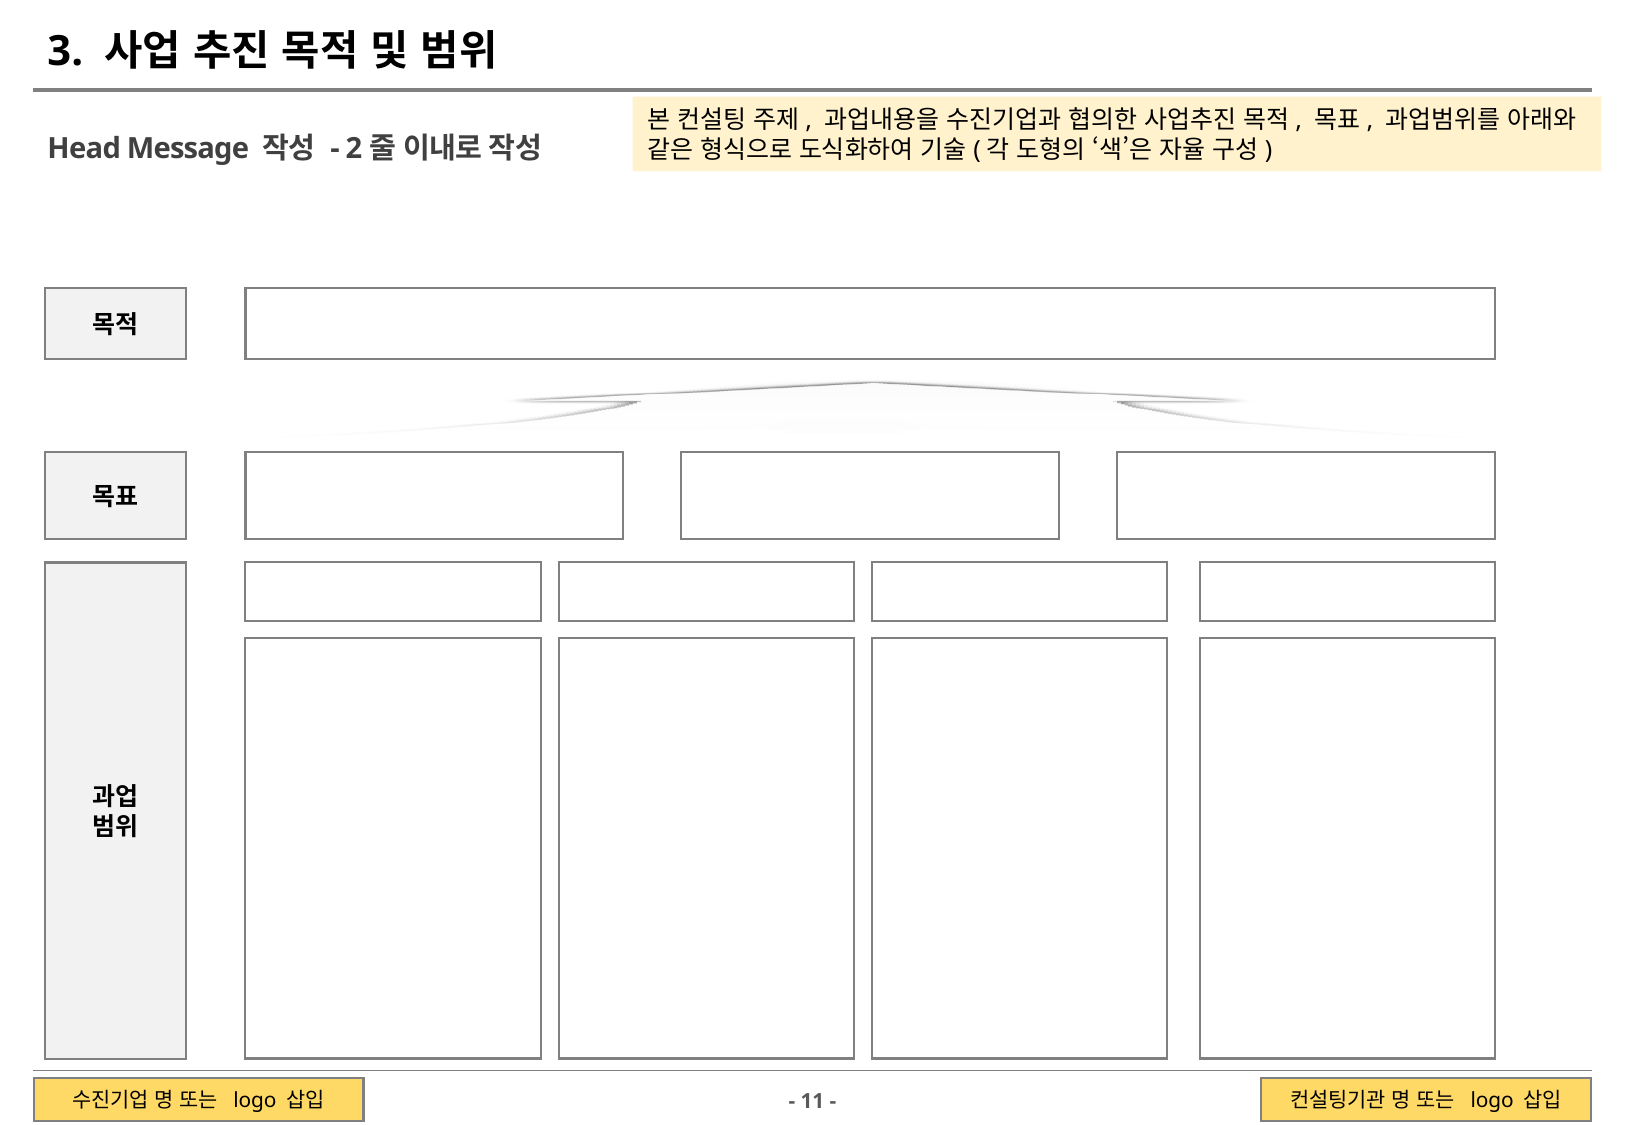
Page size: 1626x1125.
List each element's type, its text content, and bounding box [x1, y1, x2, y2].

text_box [244, 561, 542, 622]
text_box [871, 637, 1168, 1060]
text_box 본 컨설팅 주제, 과업내용을 수진기업과 협의한 사업추진 목적, 목표, 과업범위를 아래와 같은 형식으로 도식화하여 기술(각 도형의 ‘색’은 자율 구성) [632, 96, 1602, 172]
text_box [871, 561, 1168, 622]
text_box [244, 637, 542, 1060]
text_box [558, 637, 855, 1060]
text_box Head Message 작성 - 2줄 이내로 작성 [32, 113, 1593, 173]
text_box [244, 287, 1496, 360]
text_box 3. 사업 추진 목적 및 범위 [32, 16, 1061, 81]
picture [210, 378, 1533, 439]
text_box 목적 [44, 287, 187, 360]
text_box [1199, 561, 1496, 622]
text_box 목표 [44, 451, 187, 540]
text_box [558, 561, 855, 622]
text_box [1116, 451, 1496, 540]
text_box 과업 범위 [44, 561, 187, 1060]
text_box [1199, 637, 1496, 1060]
text_box [244, 451, 624, 540]
text_box [680, 451, 1060, 540]
